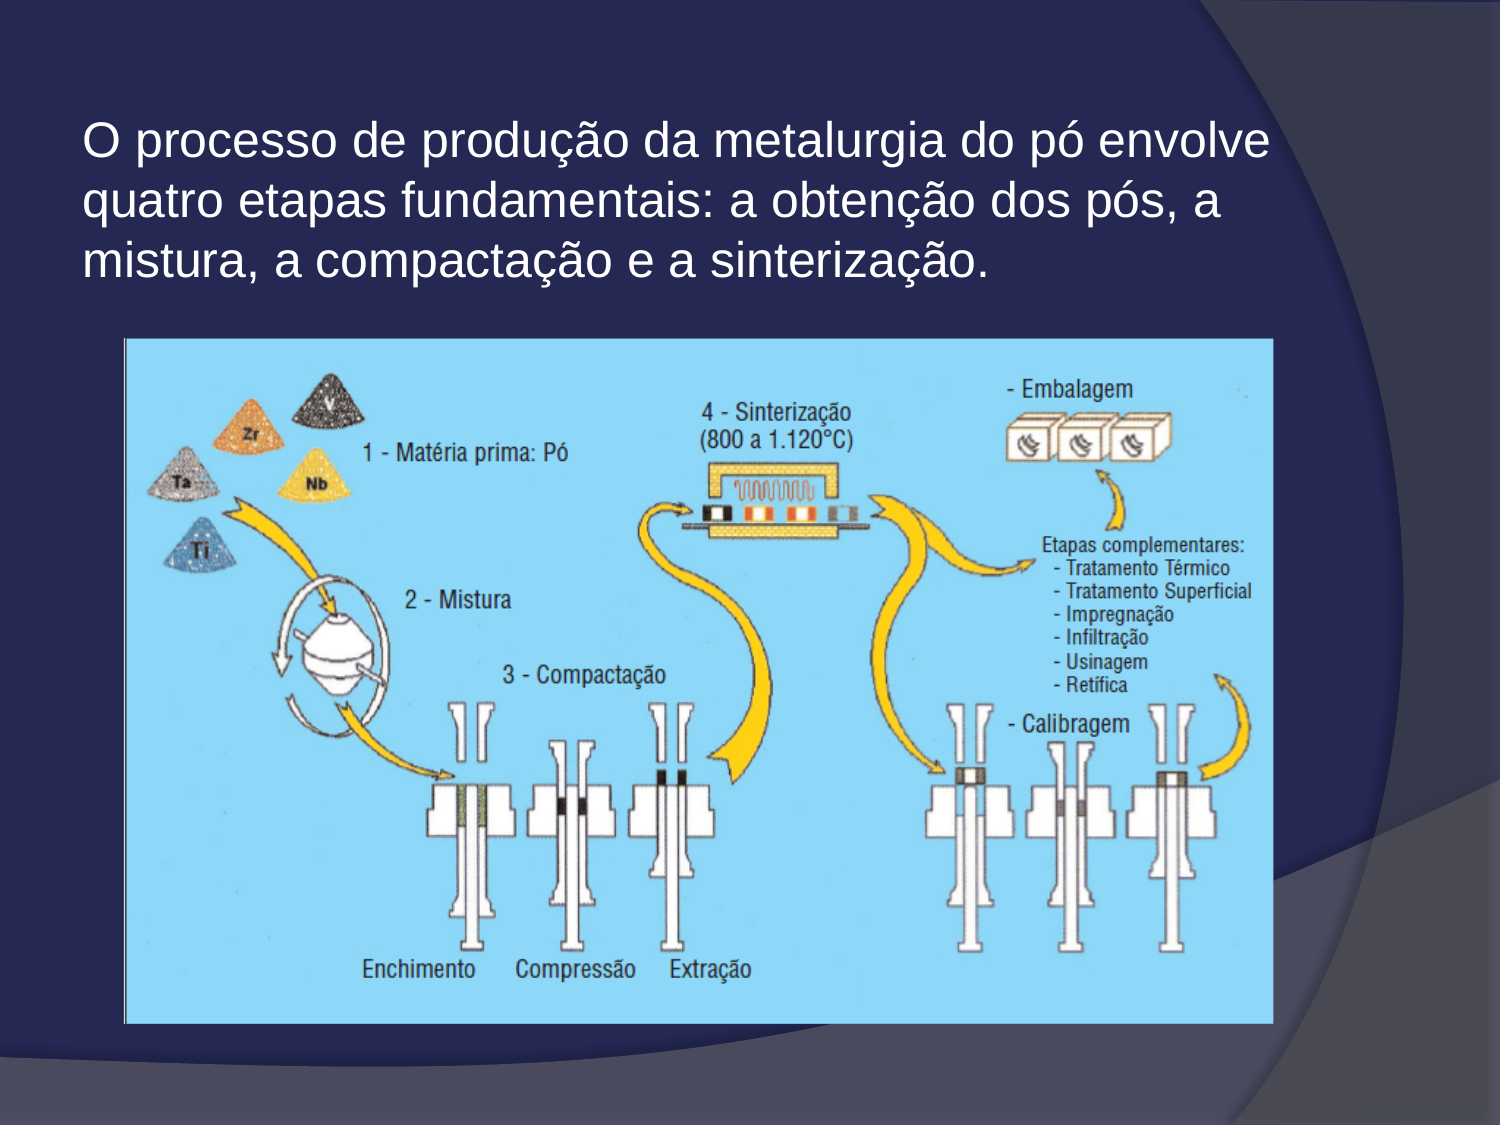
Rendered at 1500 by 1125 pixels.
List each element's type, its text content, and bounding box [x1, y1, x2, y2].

title O processo de produção da metalurgia do pó envolve quatro etapas fundamentais: a obtenção dos pós, a mistura, a compactação e a sinterização. [75, 103, 1300, 291]
picture [123, 338, 1274, 1024]
